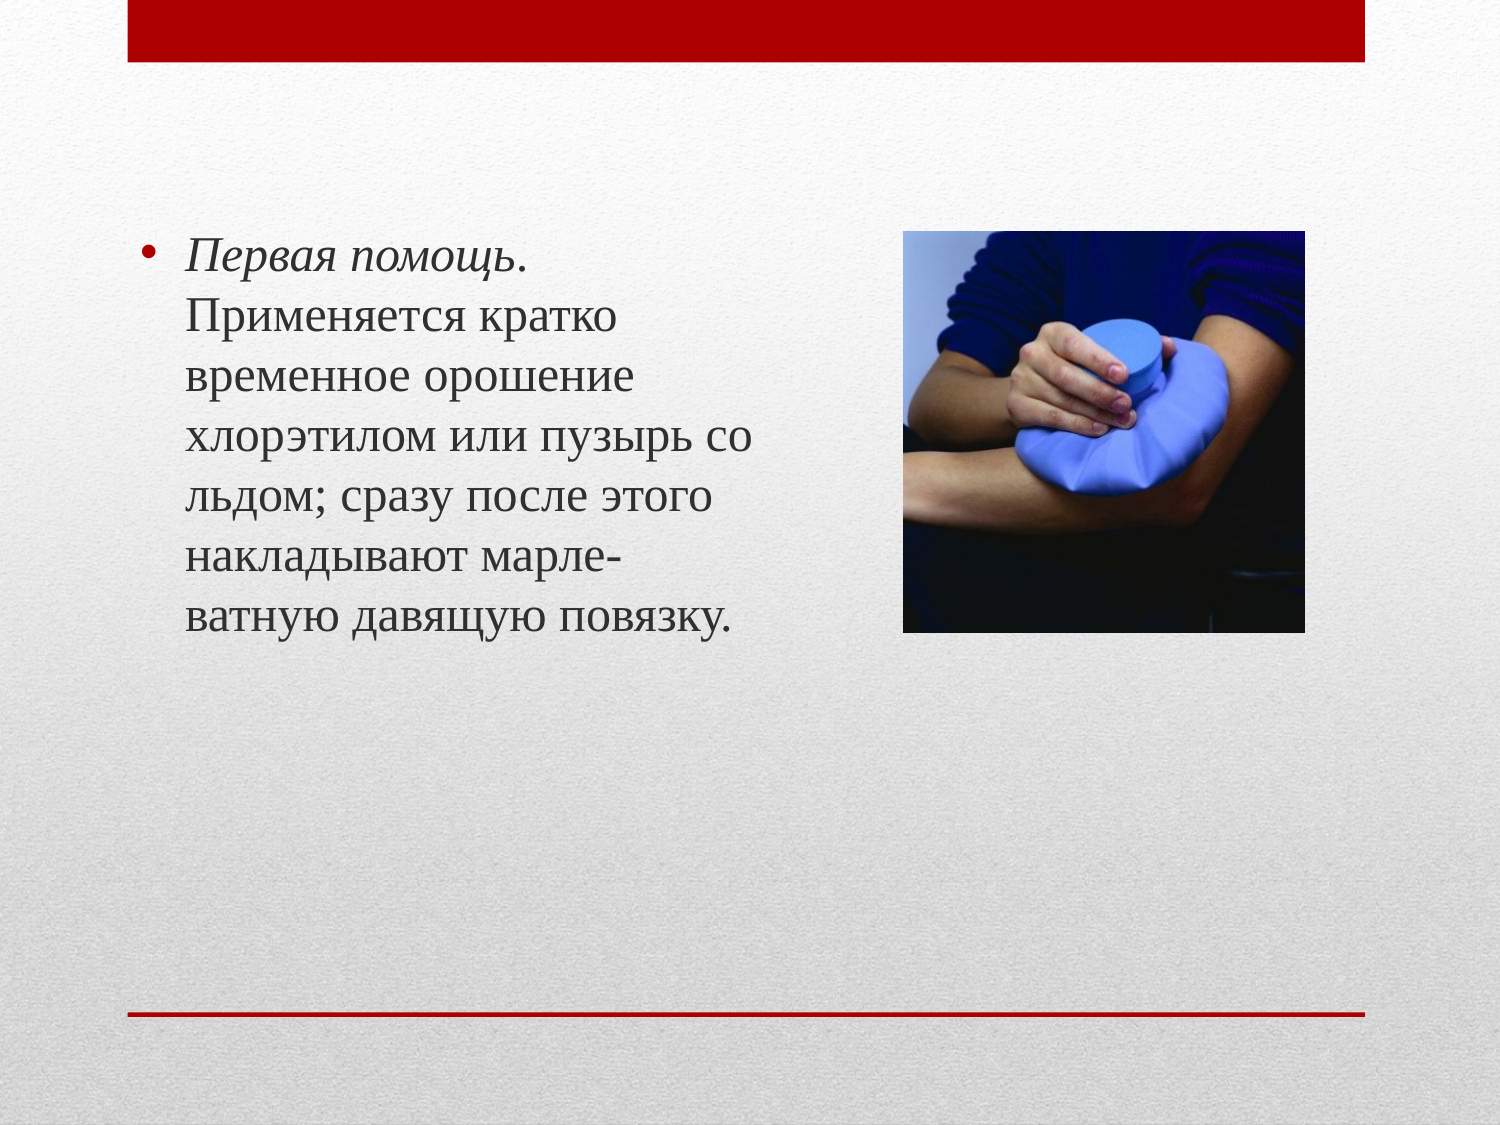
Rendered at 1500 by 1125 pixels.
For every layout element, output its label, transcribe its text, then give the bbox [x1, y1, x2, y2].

list Первая помощь. Применяется кратко­временное орошение хлорэтилом или пу­зырь со льдом; сразу после этого накла­дывают марле-ватную давящую повязку. [125, 112, 774, 750]
picture [902, 230, 1305, 634]
